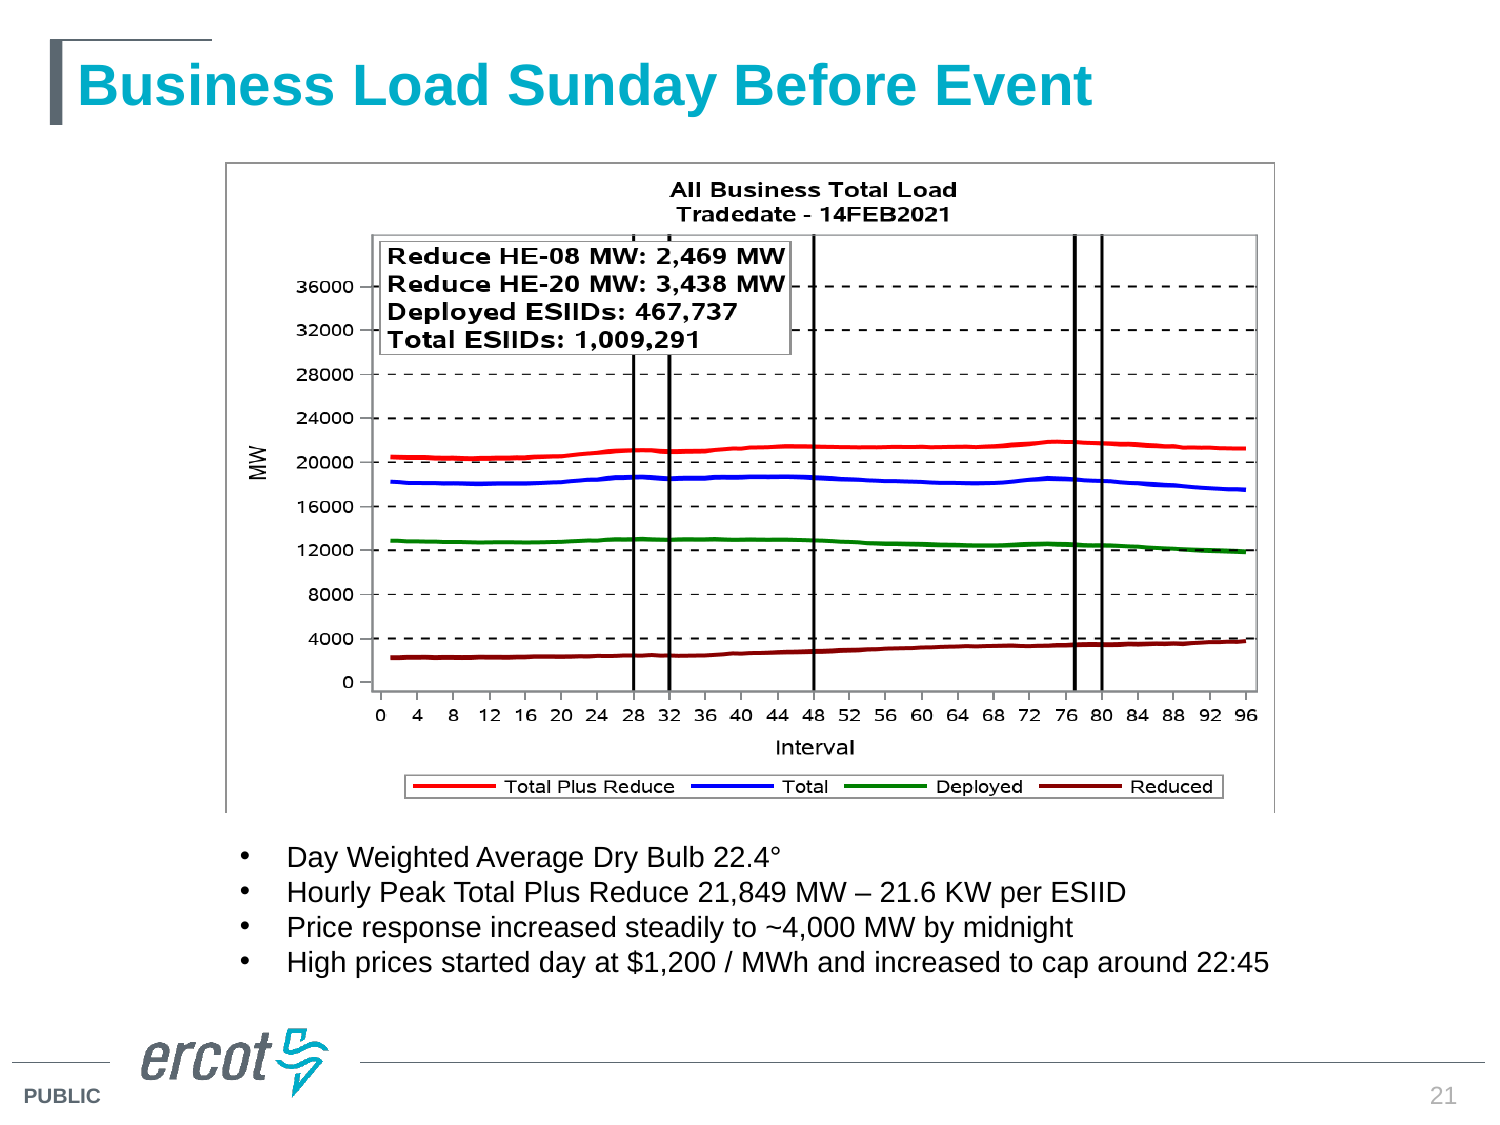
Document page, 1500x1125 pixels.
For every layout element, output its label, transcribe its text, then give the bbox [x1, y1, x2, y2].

picture [224, 162, 1276, 813]
slide_number 21 [1400, 1076, 1488, 1113]
title Business Load Sunday Before Event [62, 39, 1450, 125]
picture [137, 1024, 332, 1100]
text_box Day Weighted Average Dry Bulb 22.4° Hourly Peak Total Plus Reduce 21,849 MW – 21.6 KW per ESIID Price response increased steadily to ~4,000 MW by midnight High prices started day at $1,200 / MWh and increased to cap around 22:45 [224, 830, 1288, 986]
